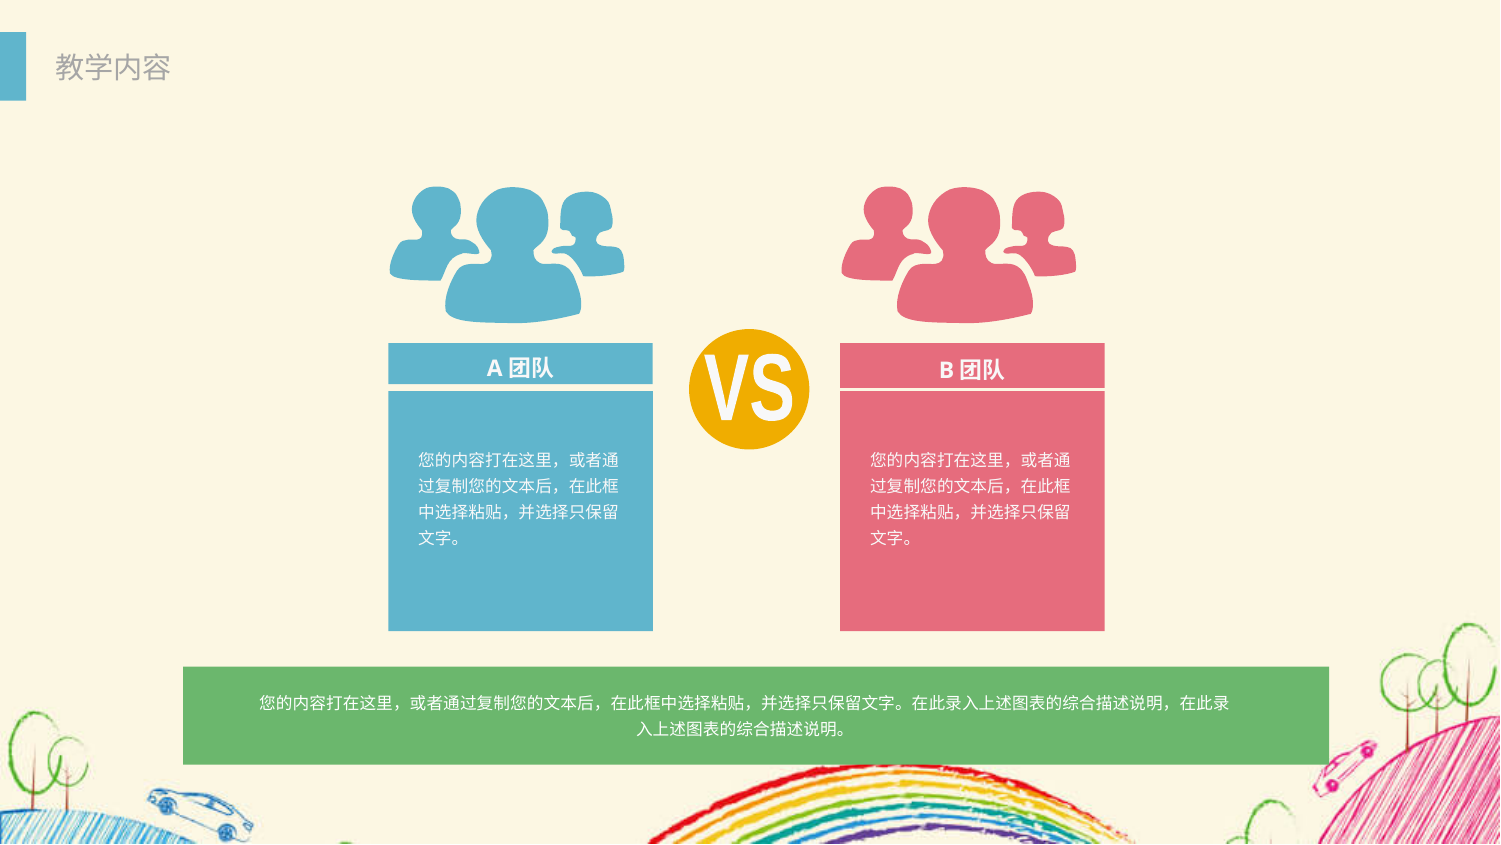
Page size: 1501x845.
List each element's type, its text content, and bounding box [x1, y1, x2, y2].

text_box 您的内容打在这里，或者通过复制您的文本后，在此框中选择粘贴，并选择只保留文字。在此录入上述图表的综合描述说明，在此录入上述图表的综合描述说明。 [253, 684, 1237, 742]
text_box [840, 185, 1077, 325]
picture [0, 0, 1500, 844]
text_box 您的内容打在这里，或者通过复制您的文本后，在此框中选择粘贴，并选择只保留文字。 [407, 439, 638, 553]
text_box [182, 666, 1330, 766]
text_box A团队 [388, 343, 653, 385]
text_box 教学内容 [43, 43, 184, 91]
text_box [388, 391, 653, 632]
text_box B团队 [840, 343, 1105, 388]
text_box [840, 391, 1105, 632]
text_box [0, 31, 27, 102]
text_box 您的内容打在这里，或者通过复制您的文本后，在此框中选择粘贴，并选择只保留文字。 [859, 439, 1090, 553]
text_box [689, 329, 810, 450]
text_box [388, 185, 626, 325]
